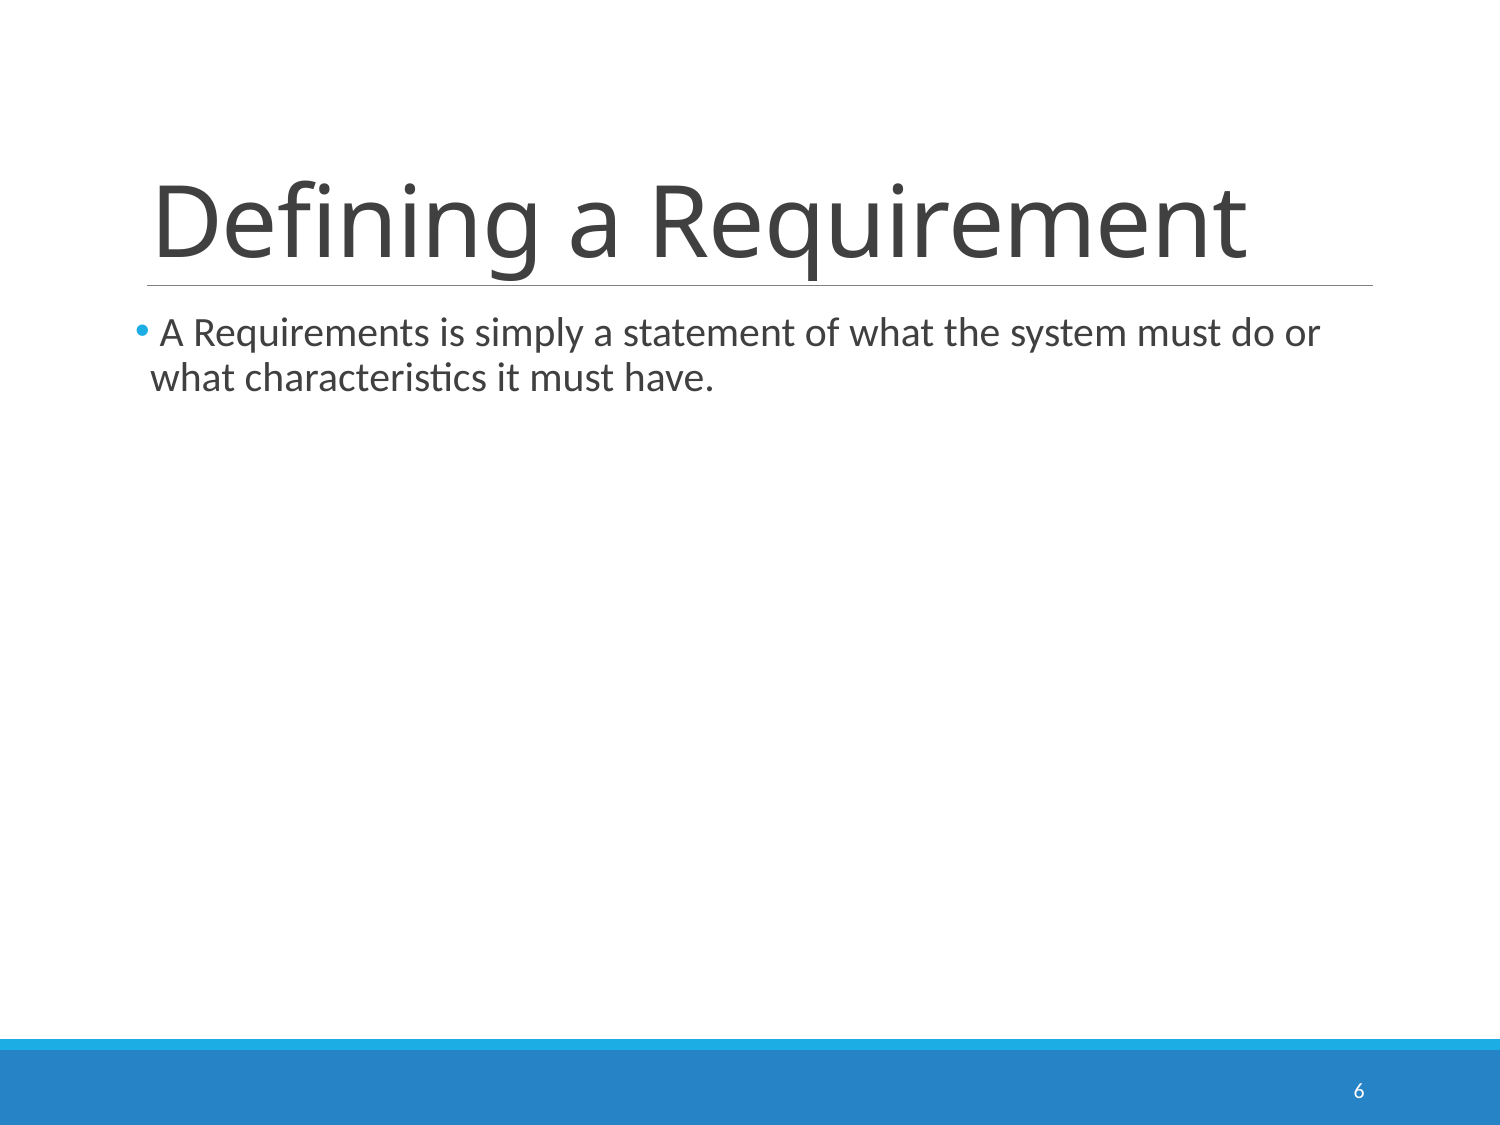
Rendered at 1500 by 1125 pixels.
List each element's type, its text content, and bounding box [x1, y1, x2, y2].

slide_number 6 [1218, 1059, 1380, 1120]
list A Requirements is simply a statement of what the system must do or what characteristics it must have. [135, 302, 1373, 963]
title Defining a Requirement [135, 47, 1373, 285]
